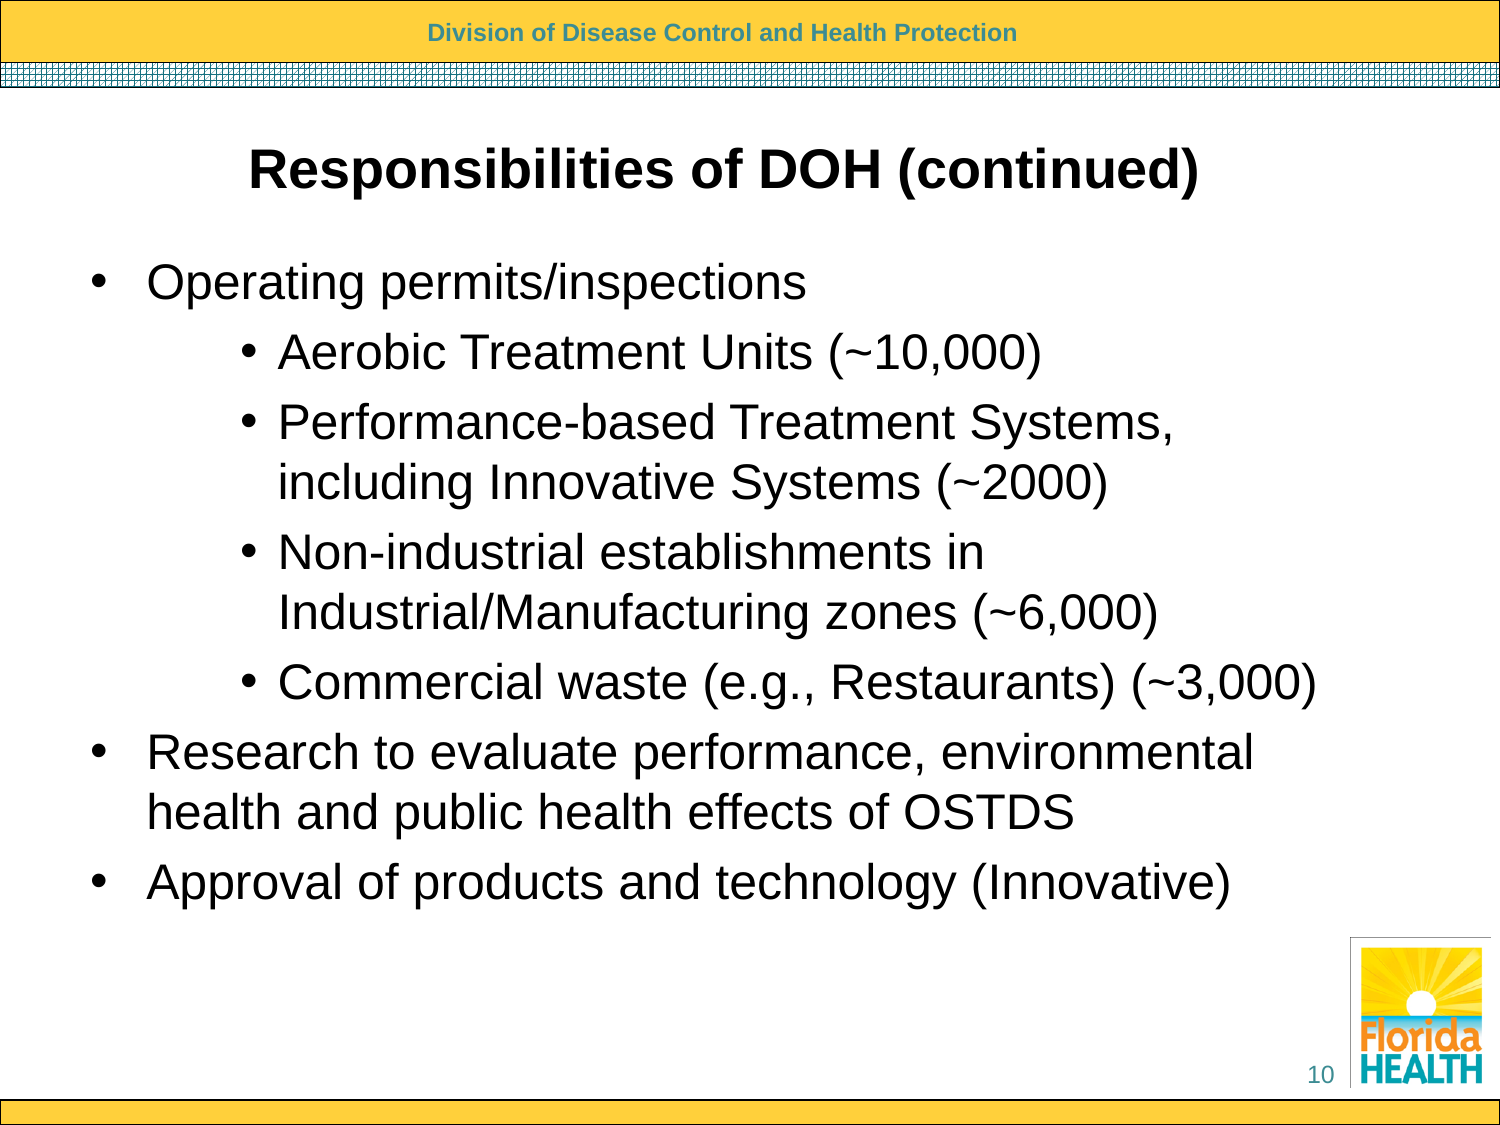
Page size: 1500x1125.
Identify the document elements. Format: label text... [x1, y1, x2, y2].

list Operating permits/inspections Aerobic Treatment Units (~10,000) Performance-based Treatment Systems, including Innovative Systems (~2000) Non-industrial establishments in Industrial/Manufacturing zones (~6,000) Commercial waste (e.g., Restaurants) (~3,000) Research to evaluate performance, environmental health and public health effects of OSTDS Approval of products and technology (Innovative) [75, 242, 1338, 938]
title Responsibilities of DOH (continued) [50, 125, 1400, 275]
picture [1350, 937, 1491, 1088]
